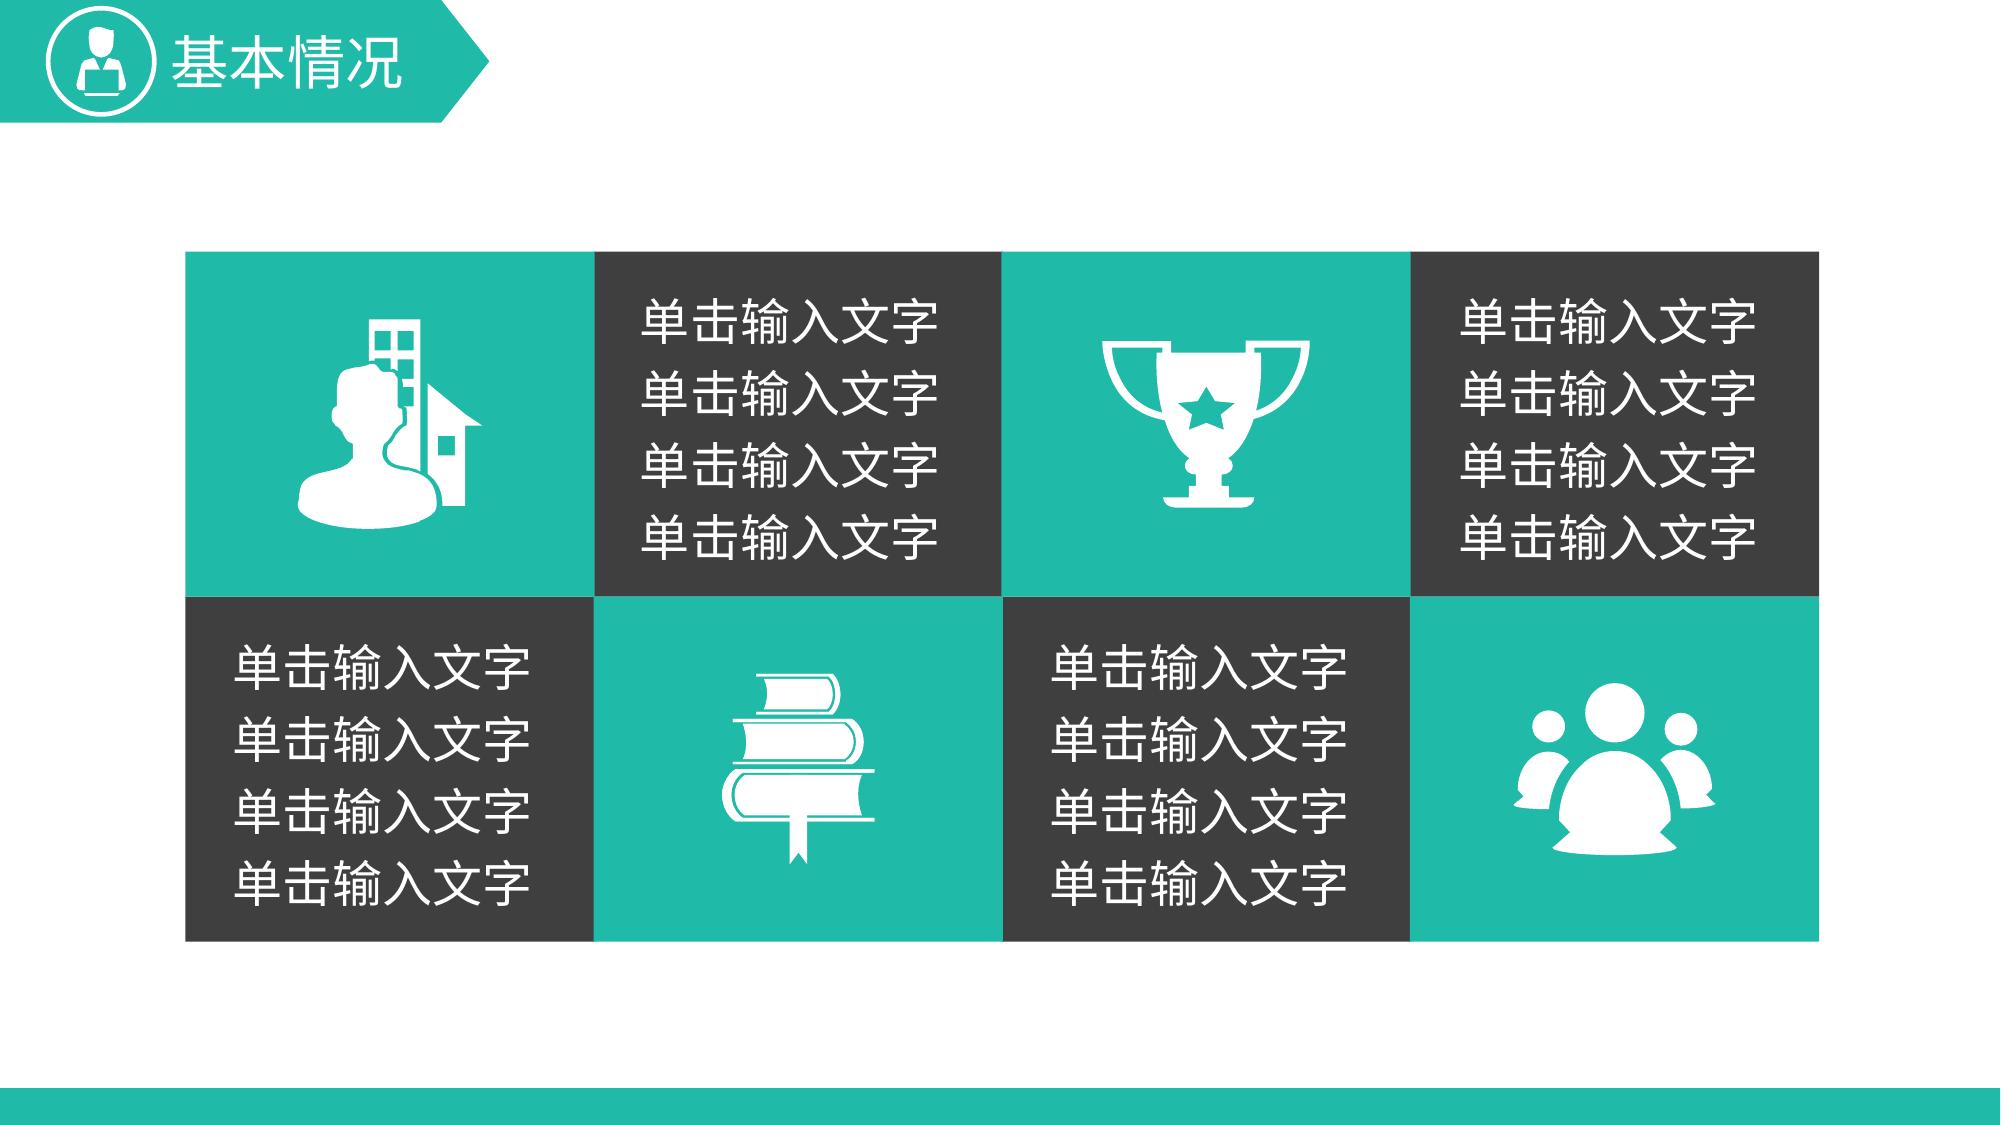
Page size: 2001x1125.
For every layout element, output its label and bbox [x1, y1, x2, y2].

text_box [185, 597, 593, 942]
text_box [185, 251, 595, 597]
text_box [1409, 596, 1820, 942]
text_box [1001, 251, 1411, 597]
text_box [1411, 251, 1820, 596]
text_box [593, 596, 1003, 942]
text_box [1003, 597, 1409, 942]
text_box [595, 251, 1001, 596]
